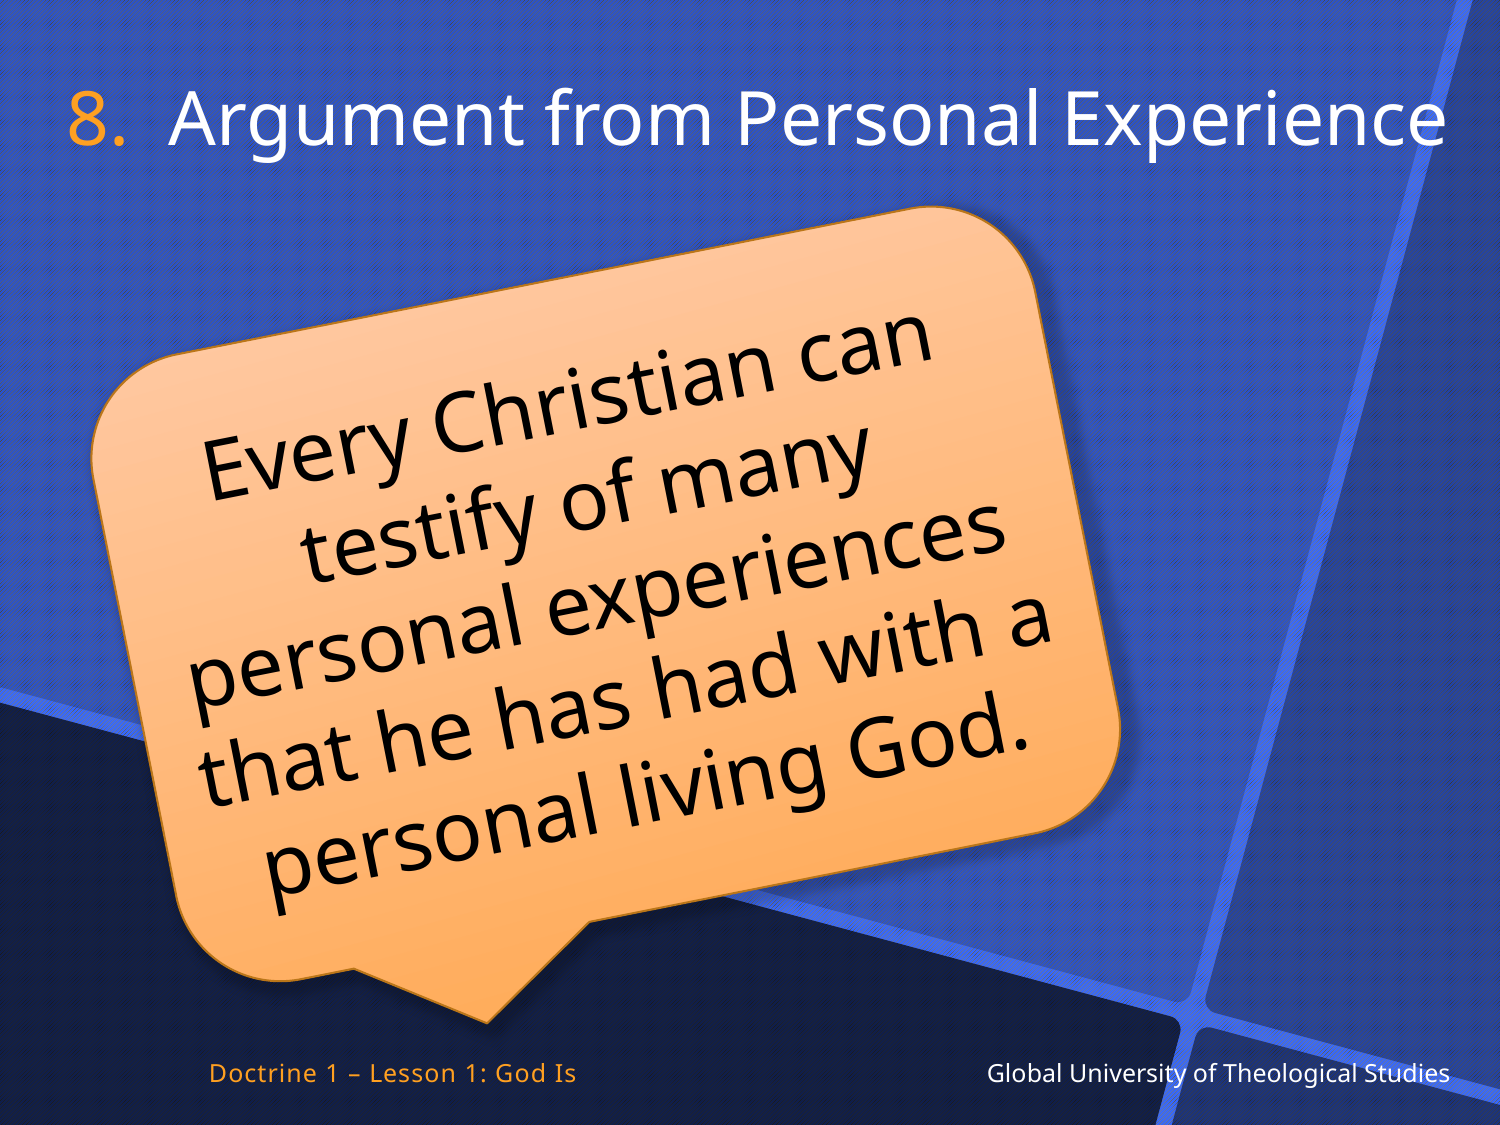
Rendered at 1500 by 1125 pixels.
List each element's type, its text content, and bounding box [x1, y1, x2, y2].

text_box 8. Argument from Personal Experience [0, 38, 1500, 219]
footer Doctrine 1 – Lesson 1: God Is Global University of Theological Studies [35, 1038, 1467, 1108]
text_box Every Christian can testify of many personal experiences that he has had with a personal living God. [90, 205, 1122, 1025]
